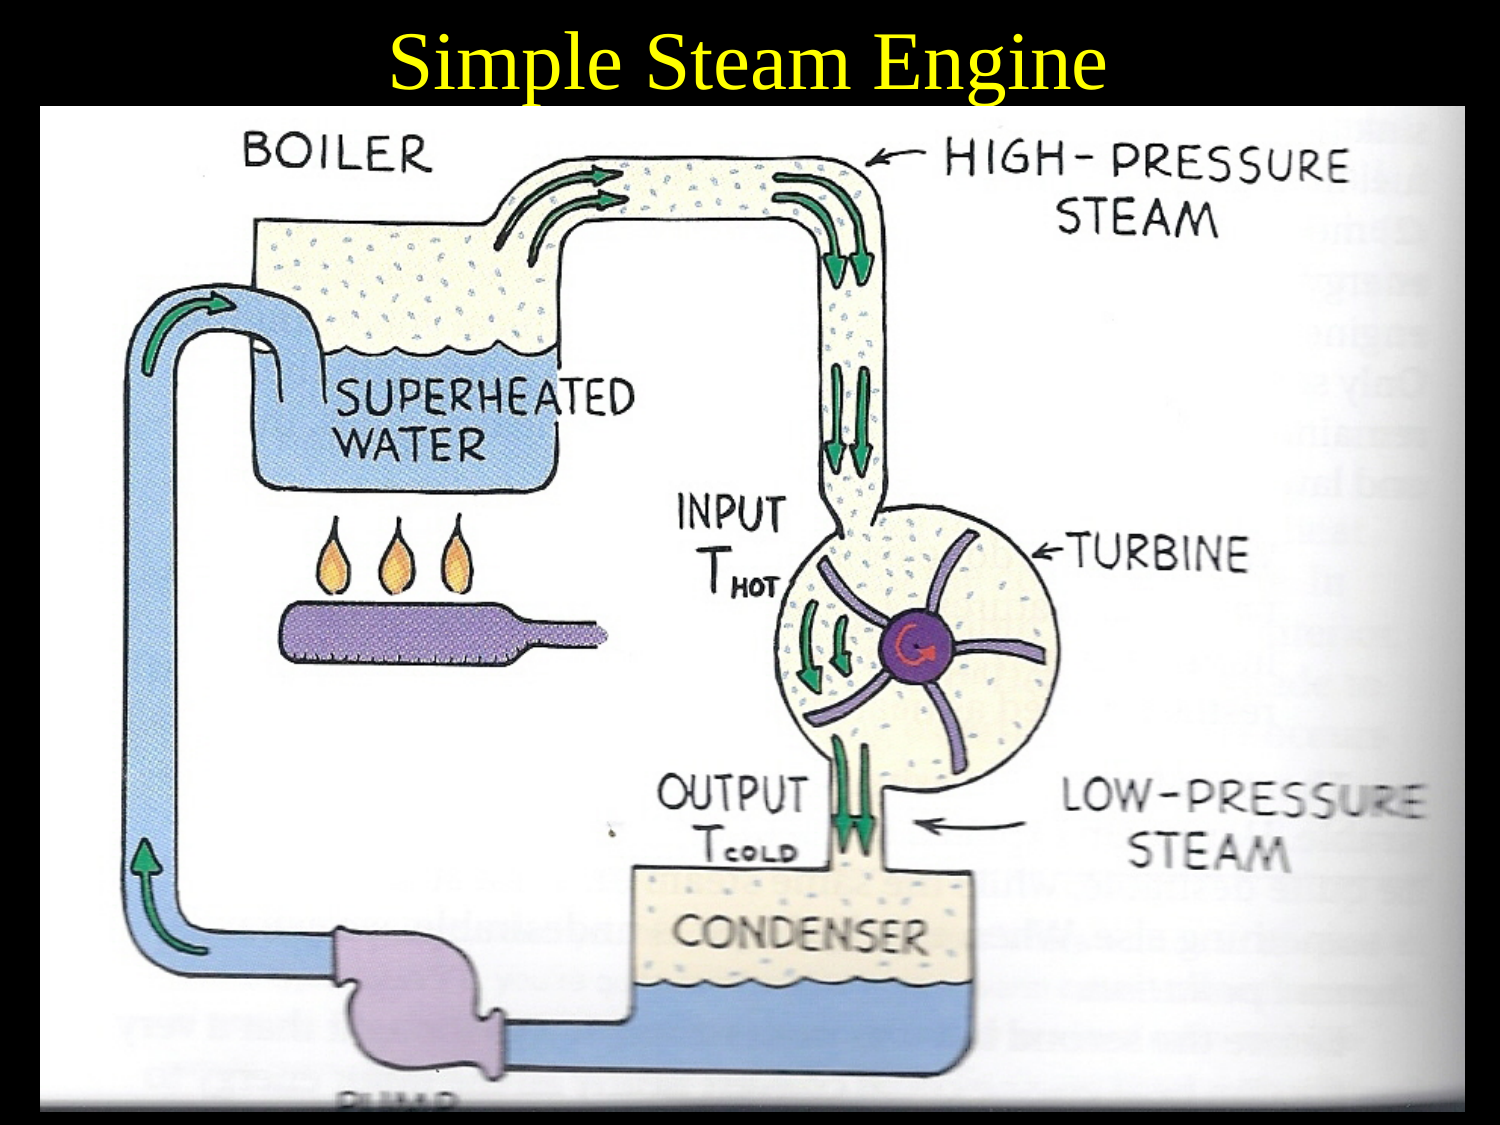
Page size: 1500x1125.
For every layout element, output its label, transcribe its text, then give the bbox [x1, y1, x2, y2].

title Simple Steam Engine [111, 0, 1387, 105]
picture [40, 106, 1465, 1113]
